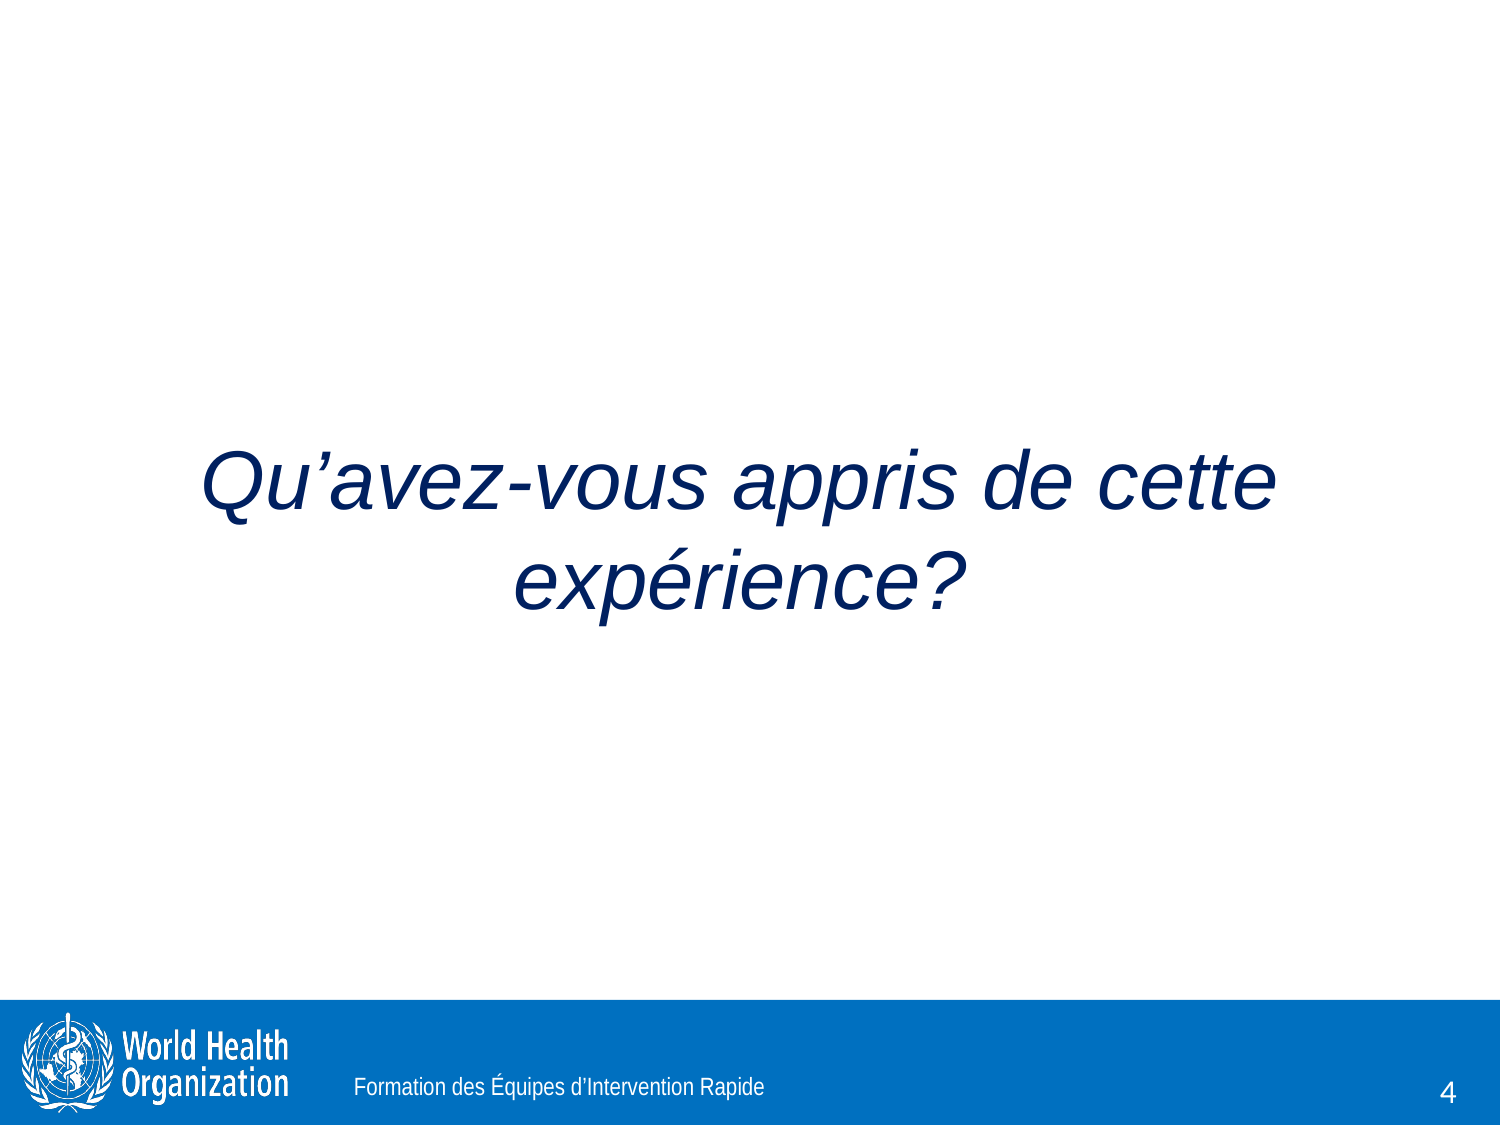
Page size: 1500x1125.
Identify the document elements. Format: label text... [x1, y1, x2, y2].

title Qu’avez-vous appris de cette expérience? [64, 432, 1415, 621]
picture [21, 1012, 288, 1113]
